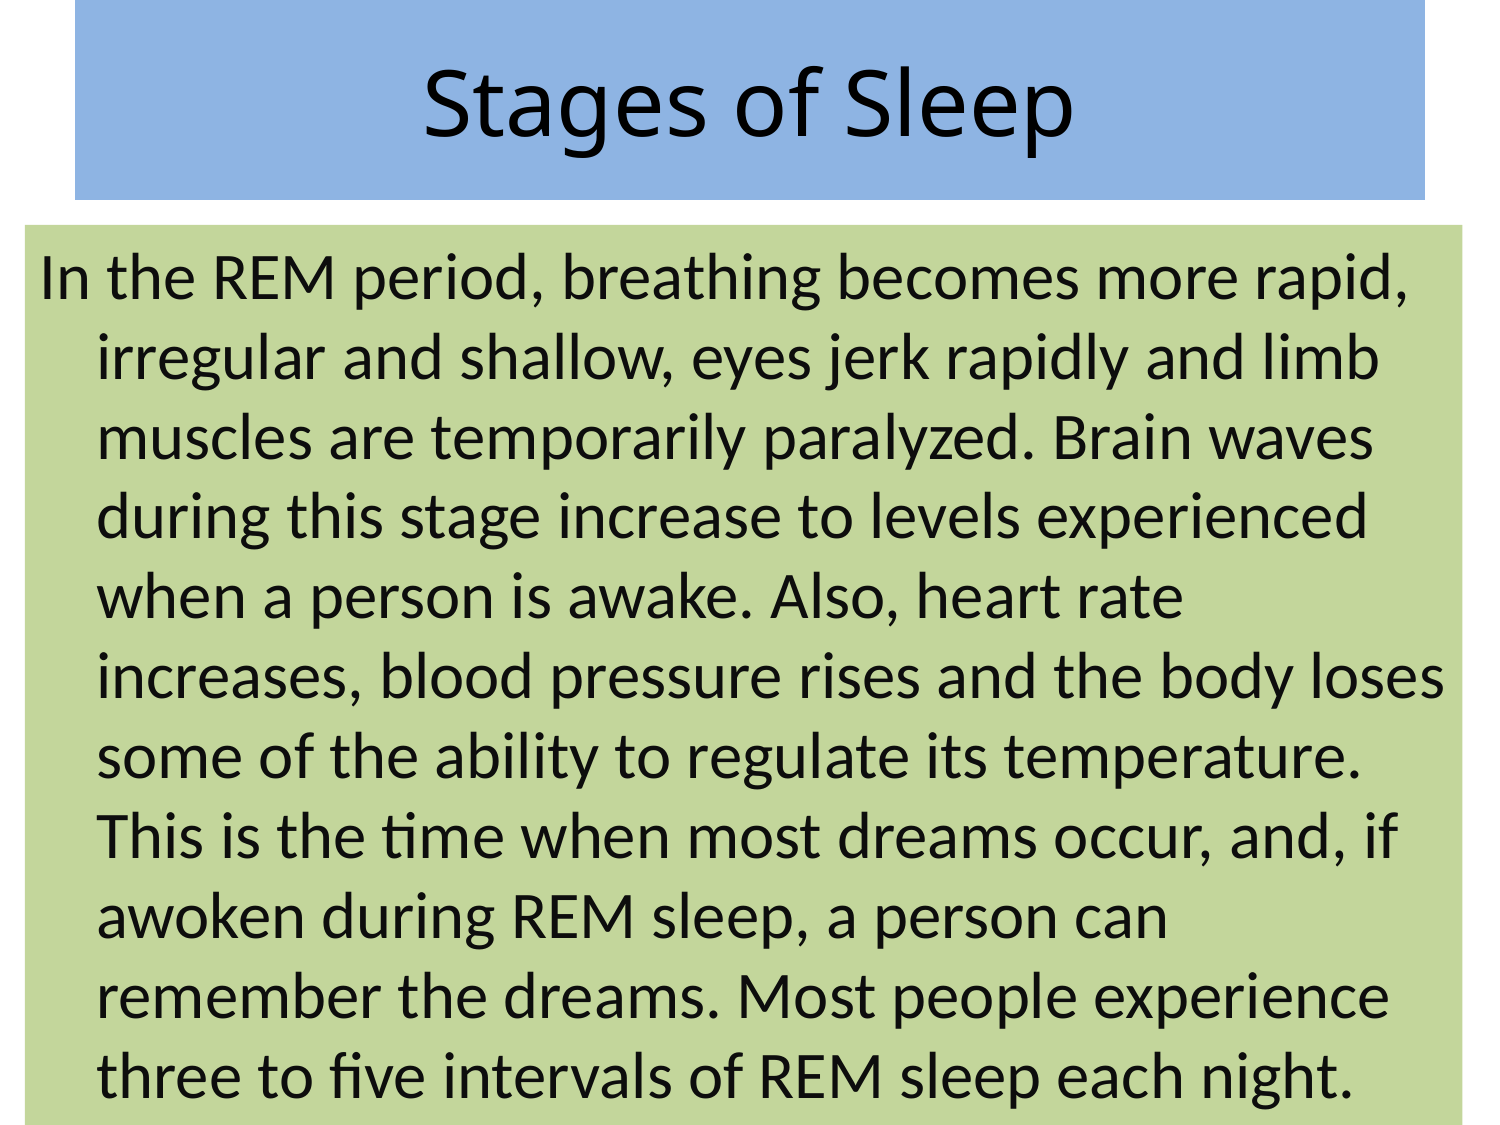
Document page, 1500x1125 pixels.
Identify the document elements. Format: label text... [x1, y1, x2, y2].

title Stages of Sleep [75, 0, 1425, 200]
list In the REM period, breathing becomes more rapid, irregular and shallow, eyes jerk rapidly and limb muscles are temporarily paralyzed. Brain waves during this stage increase to levels experienced when a person is awake. Also, heart rate increases, blood pressure rises and the body loses some of the ability to regulate its temperature. This is the time when most dreams occur, and, if awoken during REM sleep, a person can remember the dreams. Most people experience three to five intervals of REM sleep each night. [24, 224, 1463, 1125]
